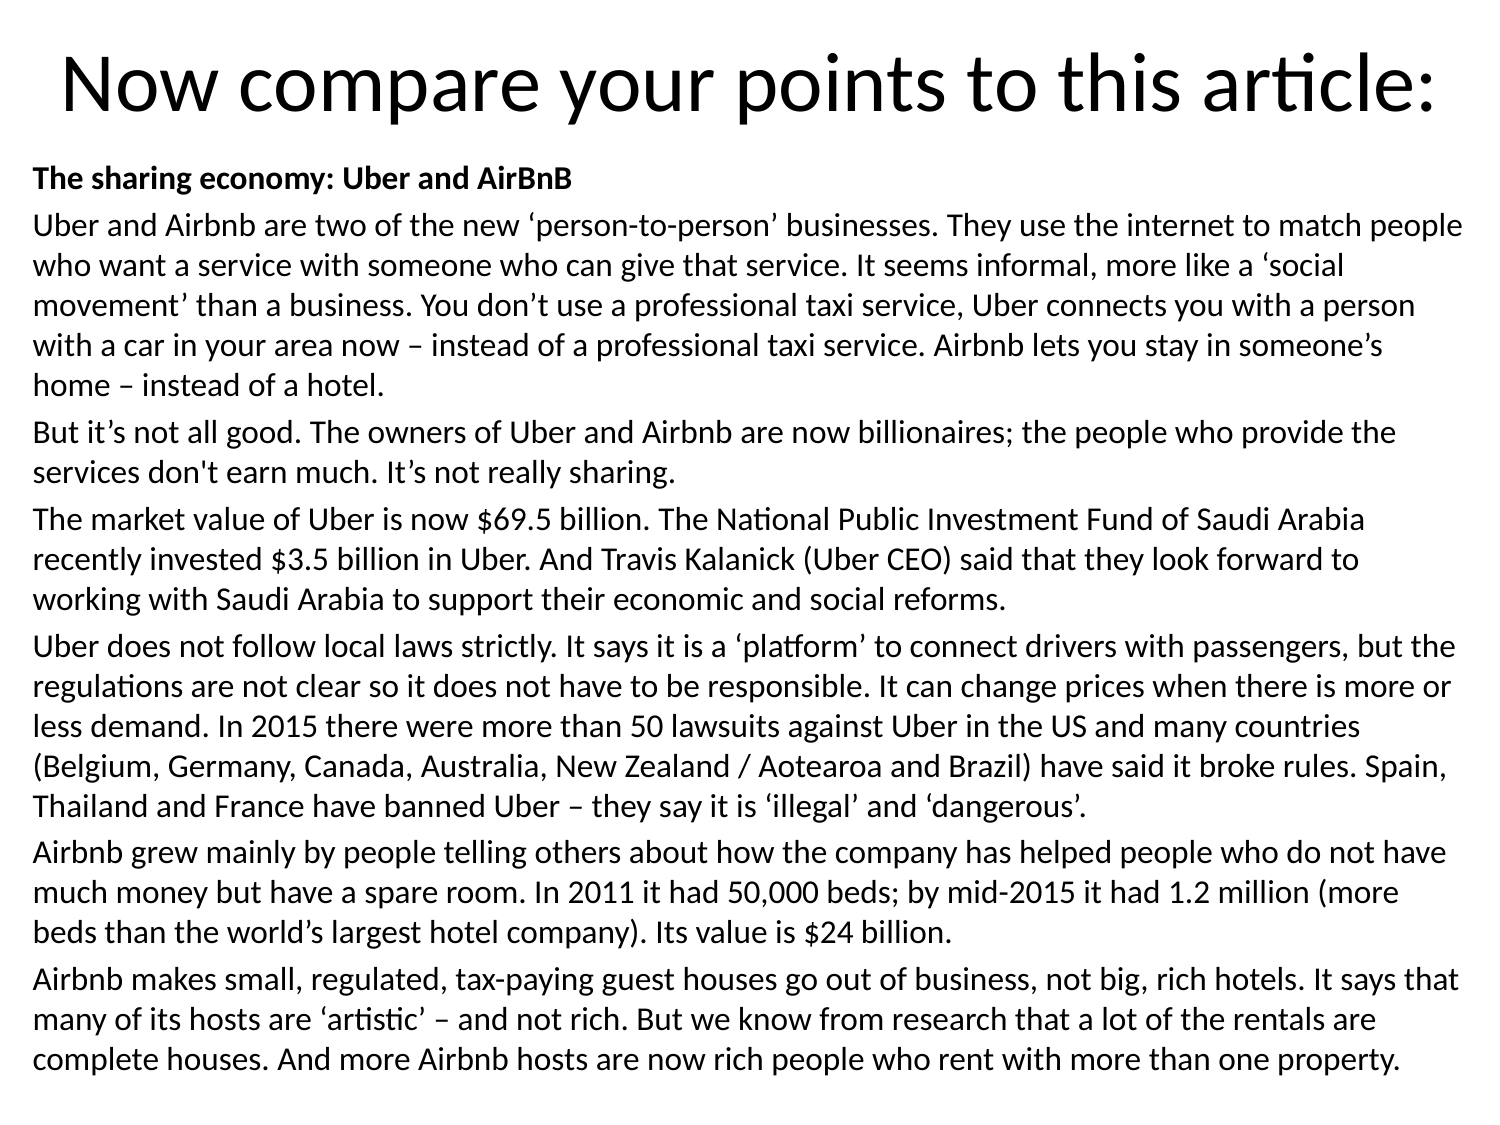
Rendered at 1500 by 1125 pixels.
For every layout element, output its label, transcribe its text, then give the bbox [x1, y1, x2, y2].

title Now compare your points to this article: [29, 19, 1471, 138]
list The sharing economy: Uber and AirBnB Uber and Airbnb are two of the new ‘person-to-person’ businesses. They use the internet to match people who want a service with someone who can give that service. It seems informal, more like a ‘social movement’ than a business. You don’t use a professional taxi service, Uber connects you with a person with a car in your area now – instead of a professional taxi service. Airbnb lets you stay in someone’s home – instead of a hotel. But it’s not all good. The owners of Uber and Airbnb are now billionaires; the people who provide the services don't earn much. It’s not really sharing. The market value of Uber is now $69.5 billion. The National Public Investment Fund of Saudi Arabia recently invested $3.5 billion in Uber. And Travis Kalanick (Uber CEO) said that they look forward to working with Saudi Arabia to support their economic and social reforms. Uber does not follow local laws strictly. It says it is a ‘platform’ to connect drivers with passengers, but the regulations are not clear so it does not have to be responsible. It can change prices when there is more or less demand. In 2015 there were more than 50 lawsuits against Uber in the US and many countries (Belgium, Germany, Canada, Australia, New Zealand / Aotearoa and Brazil) have said it broke rules. Spain, Thailand and France have banned Uber – they say it is ‘illegal’ and ‘dangerous’. Airbnb grew mainly by people telling others about how the company has helped people who do not have much money but have a spare room. In 2011 it had 50,000 beds; by mid-2015 it had 1.2 million (more beds than the world’s largest hotel company). Its value is $24 billion. Airbnb makes small, regulated, tax-paying guest houses go out of business, not big, rich hotels. It says that many of its hosts are ‘artistic’ – and not rich. But we know from research that a lot of the rentals are complete houses. And more Airbnb hosts are now rich people who rent with more than one property. [17, 149, 1483, 1106]
